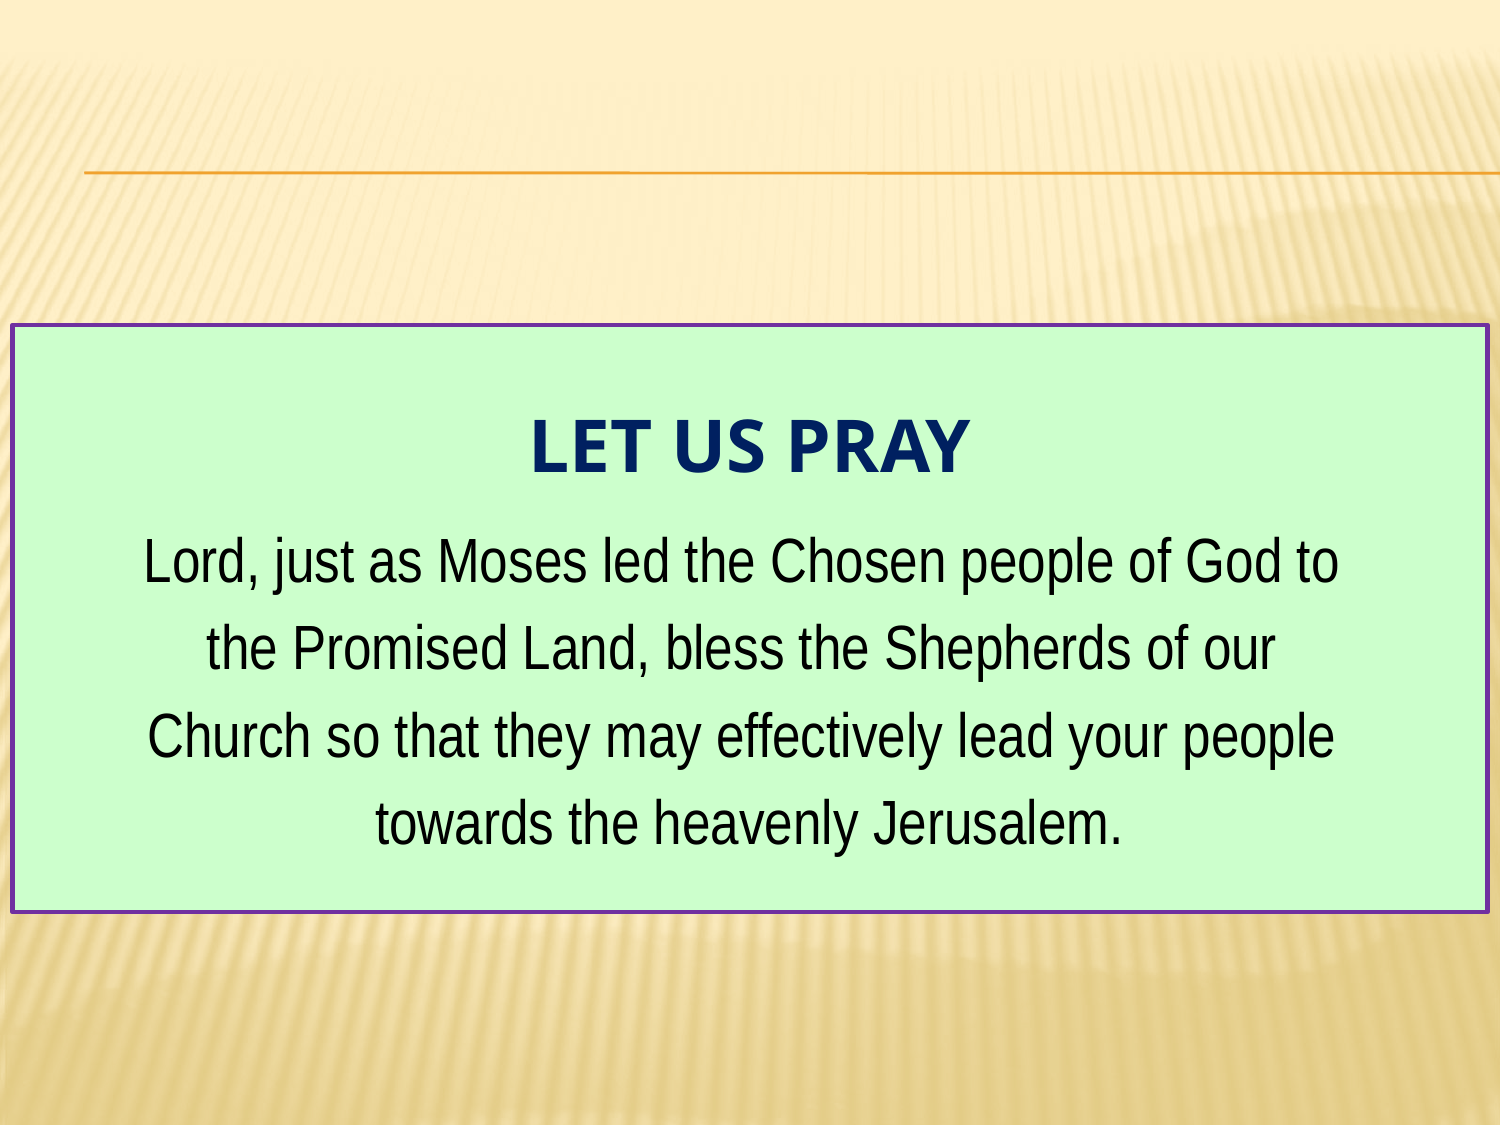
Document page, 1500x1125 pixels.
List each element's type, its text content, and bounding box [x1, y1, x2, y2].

list Lord, just as Moses led the Chosen people of God to the Promised Land, bless the Shepherds of our Church so that they may effectively lead your people towards the heavenly Jerusalem. [0, 512, 1500, 700]
title Let us Pray [0, 375, 1500, 512]
text_box [10, 700, 1490, 914]
text_box [10, 323, 1490, 375]
